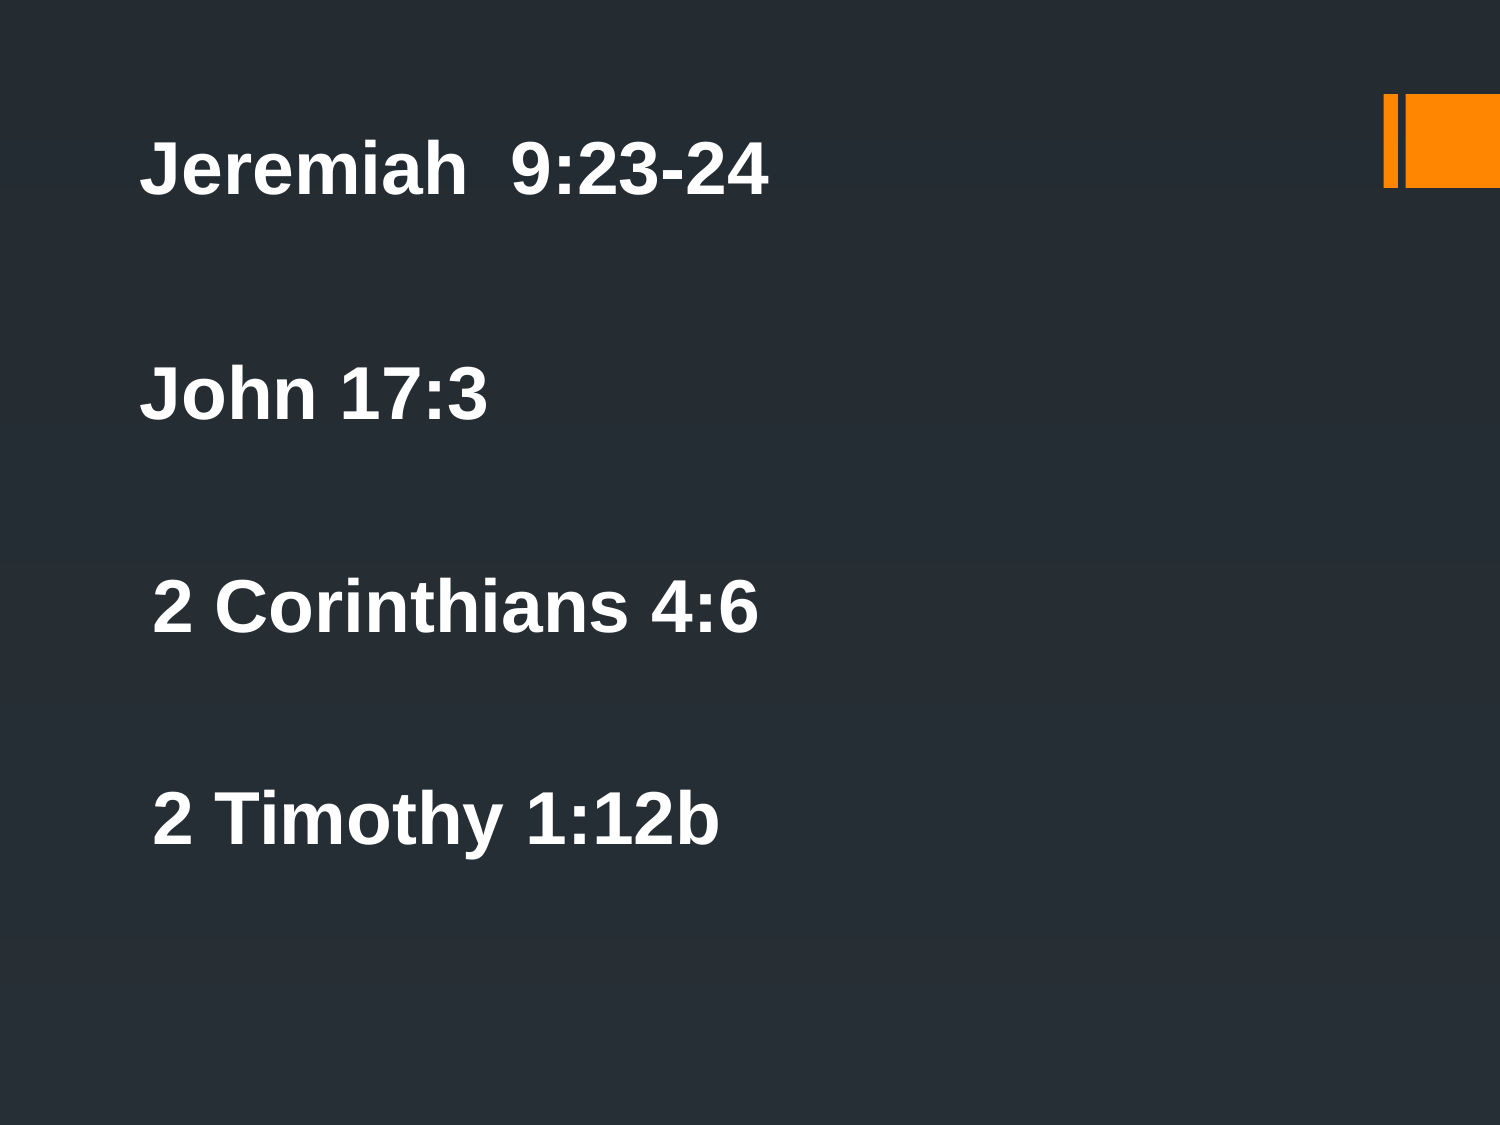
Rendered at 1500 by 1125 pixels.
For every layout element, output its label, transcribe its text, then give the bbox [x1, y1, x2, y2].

text_box 2 Corinthians 4:6 [137, 549, 1213, 655]
text_box John 17:3 [124, 337, 888, 443]
text_box 2 Timothy 1:12b [137, 762, 788, 868]
text_box Jeremiah 9:23-24 [125, 112, 1125, 218]
